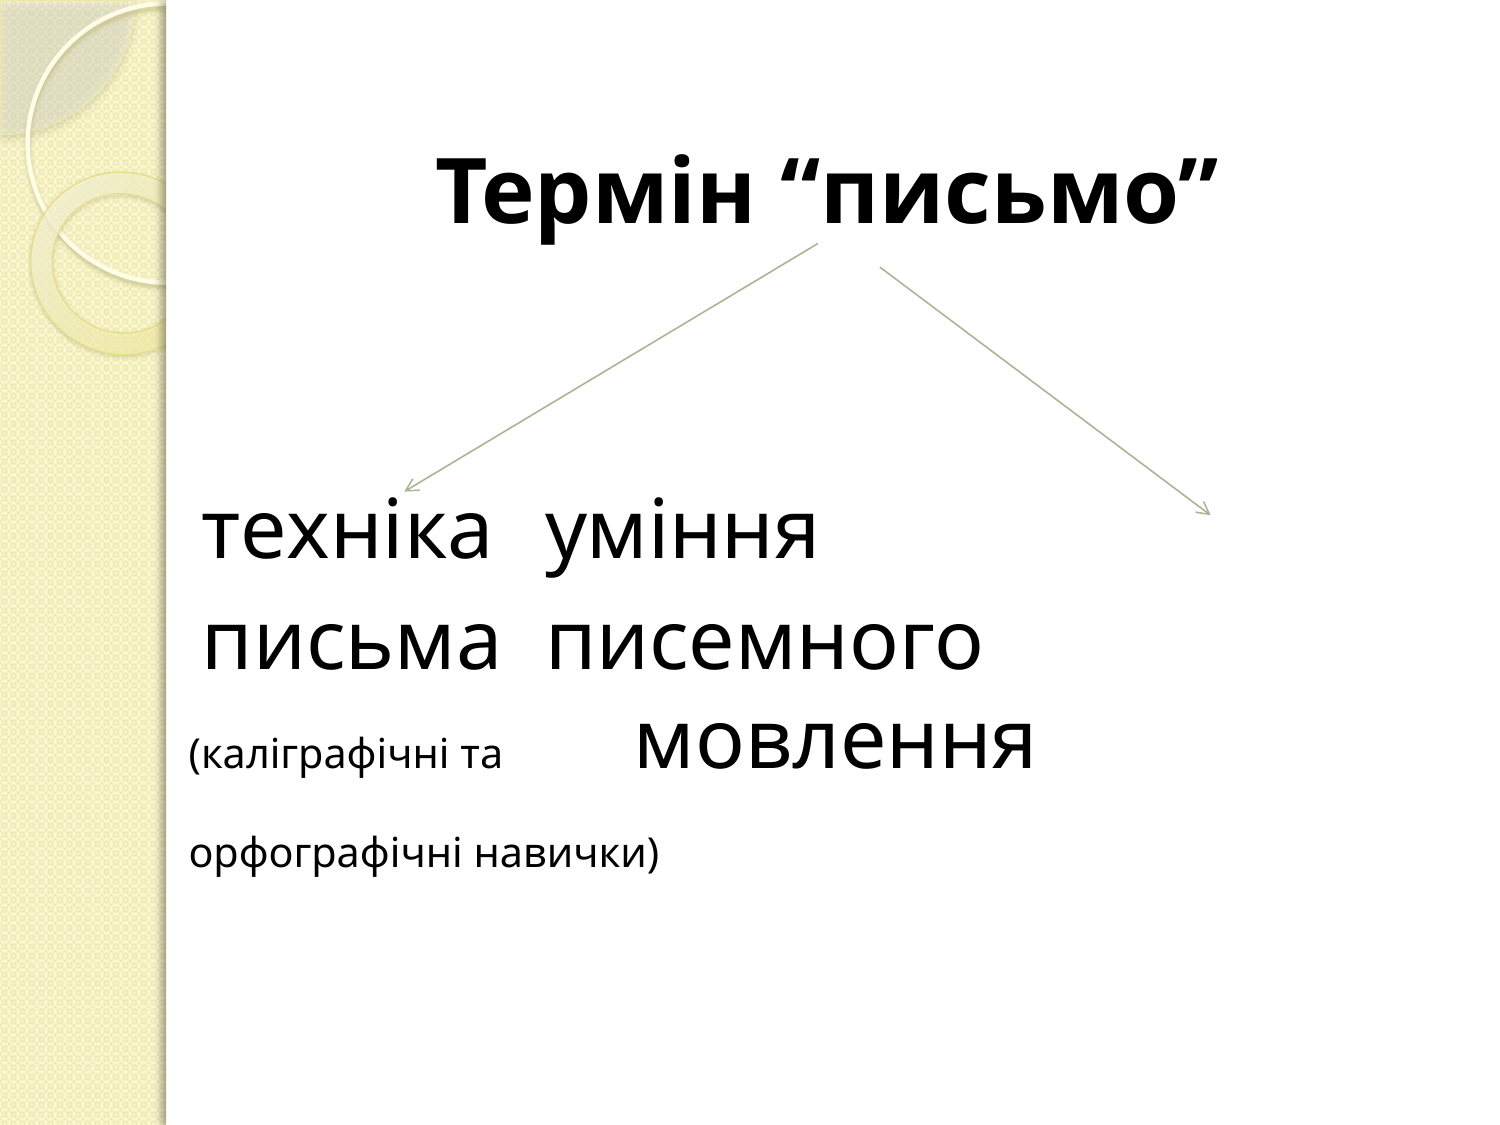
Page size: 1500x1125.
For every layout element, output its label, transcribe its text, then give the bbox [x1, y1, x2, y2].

list Термін “письмо” техніка уміння письма писемного (каліграфічні та мовлення орфографічні навички) [173, 125, 1468, 913]
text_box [879, 266, 1211, 516]
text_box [404, 243, 819, 492]
